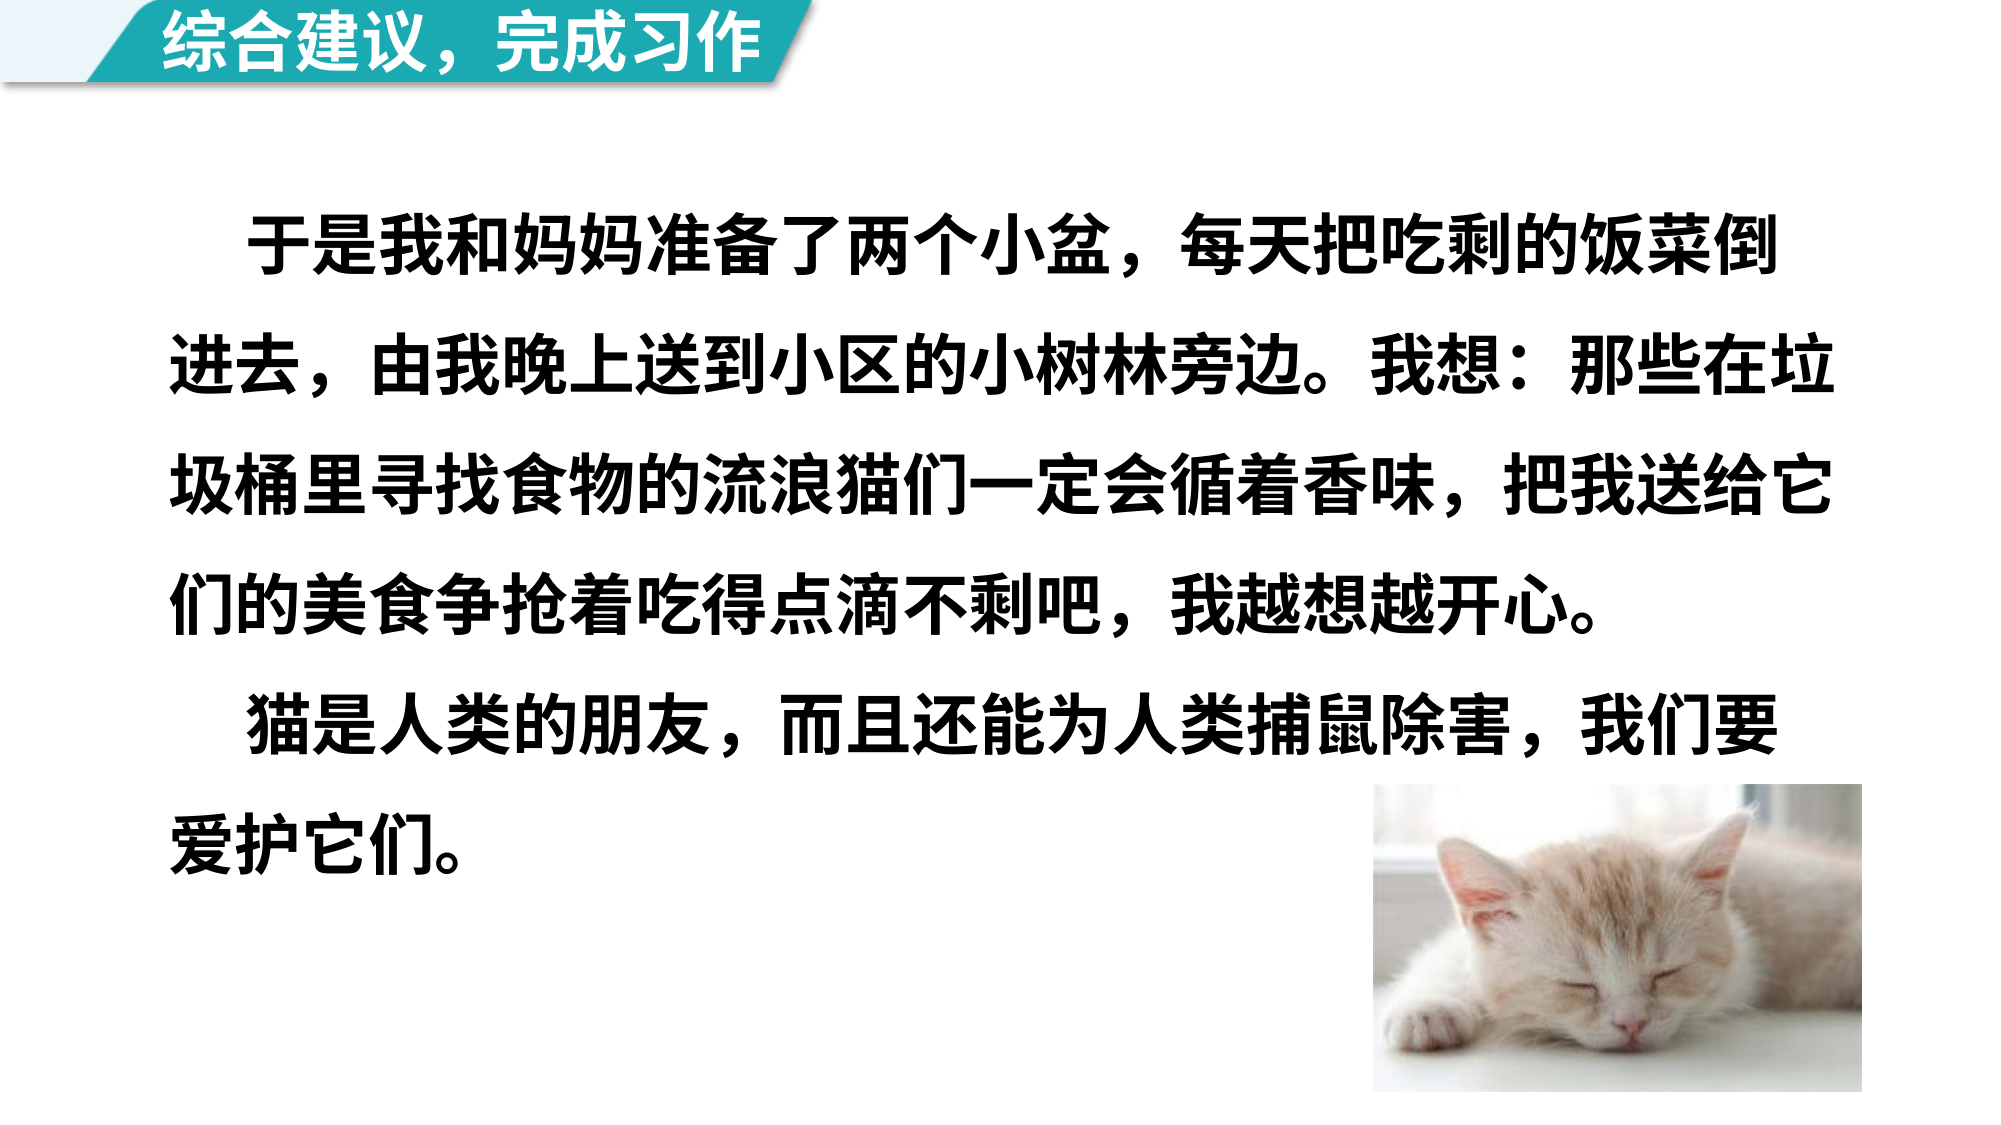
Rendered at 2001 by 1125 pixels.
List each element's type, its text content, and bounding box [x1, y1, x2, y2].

picture [0, 0, 832, 83]
text_box 综合建议，完成习作 [146, 83, 777, 87]
text_box 于是我和妈妈准备了两个小盆，每天把吃剩的饭菜倒进去，由我晚上送到小区的小树林旁边。我想：那些在垃圾桶里寻找食物的流浪猫们一定会循着香味，把我送给它们的美食争抢着吃得点滴不剩吧，我越想越开心。 猫是人类的朋友，而且还能为人类捕鼠除害，我们要爱护它们。 [152, 154, 1862, 891]
picture [1373, 784, 1862, 1092]
